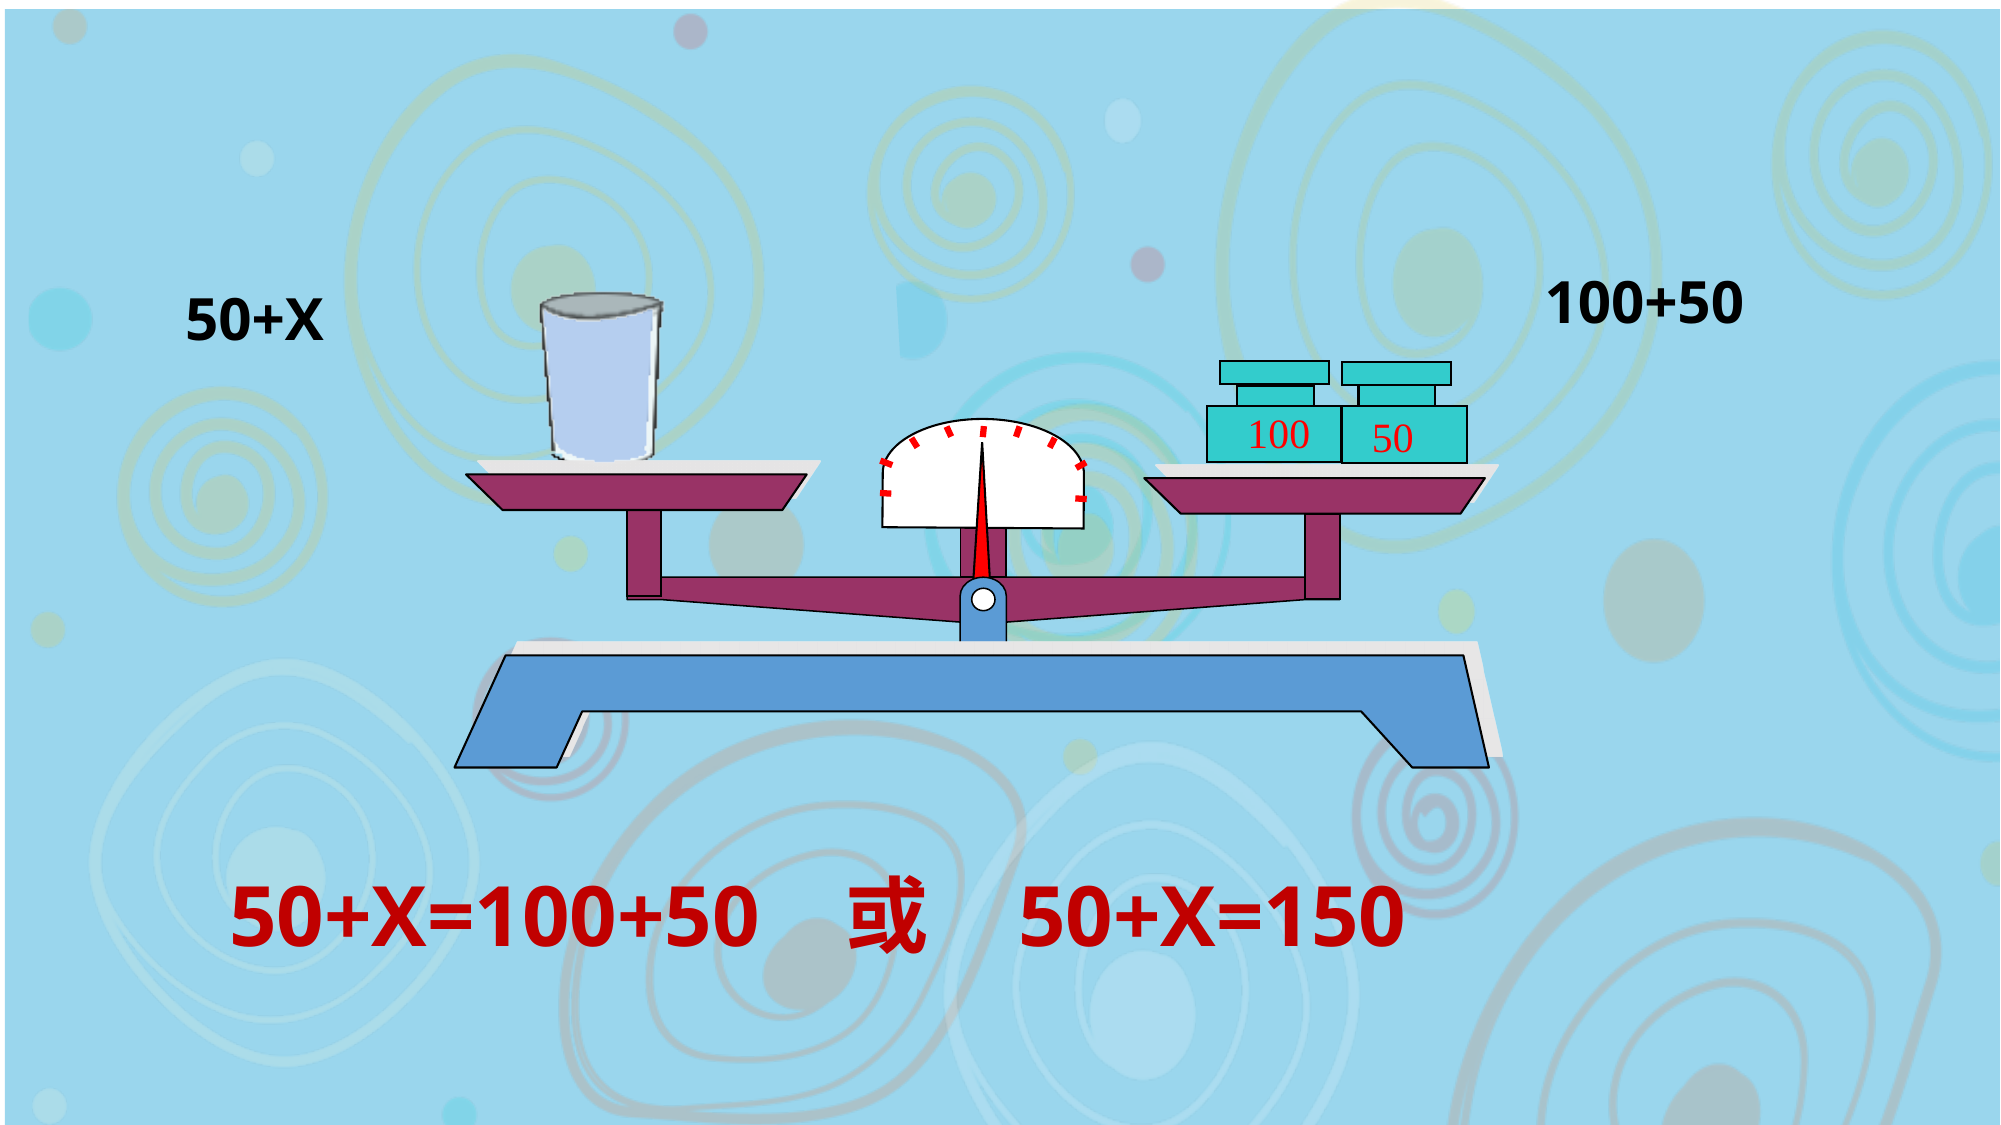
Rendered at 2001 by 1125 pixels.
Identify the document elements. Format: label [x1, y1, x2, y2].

text_box [454, 241, 1489, 768]
text_box [4, 0, 2000, 1125]
